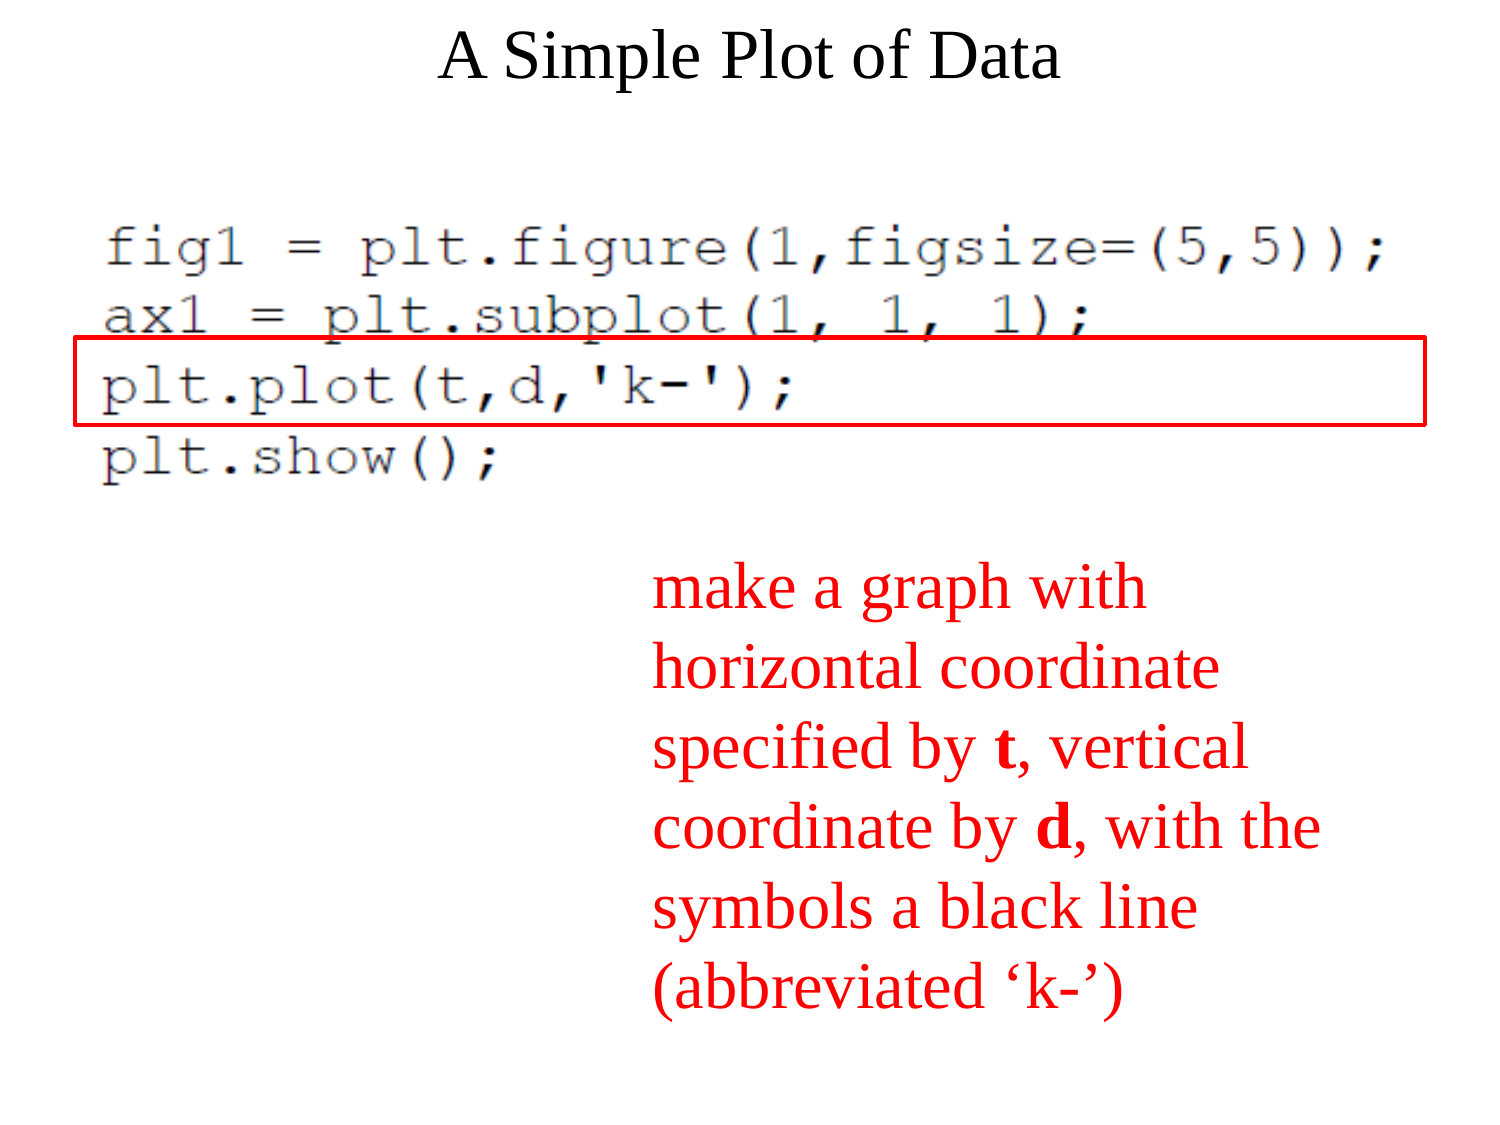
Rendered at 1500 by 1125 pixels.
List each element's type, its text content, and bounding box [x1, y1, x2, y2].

title A Simple Plot of Data [75, 0, 1425, 100]
picture [37, 199, 1500, 526]
text_box make a graph with horizontal coordinate specified by t, vertical coordinate by d, with the symbols a black line (abbreviated ‘k-’) [637, 534, 1388, 1029]
